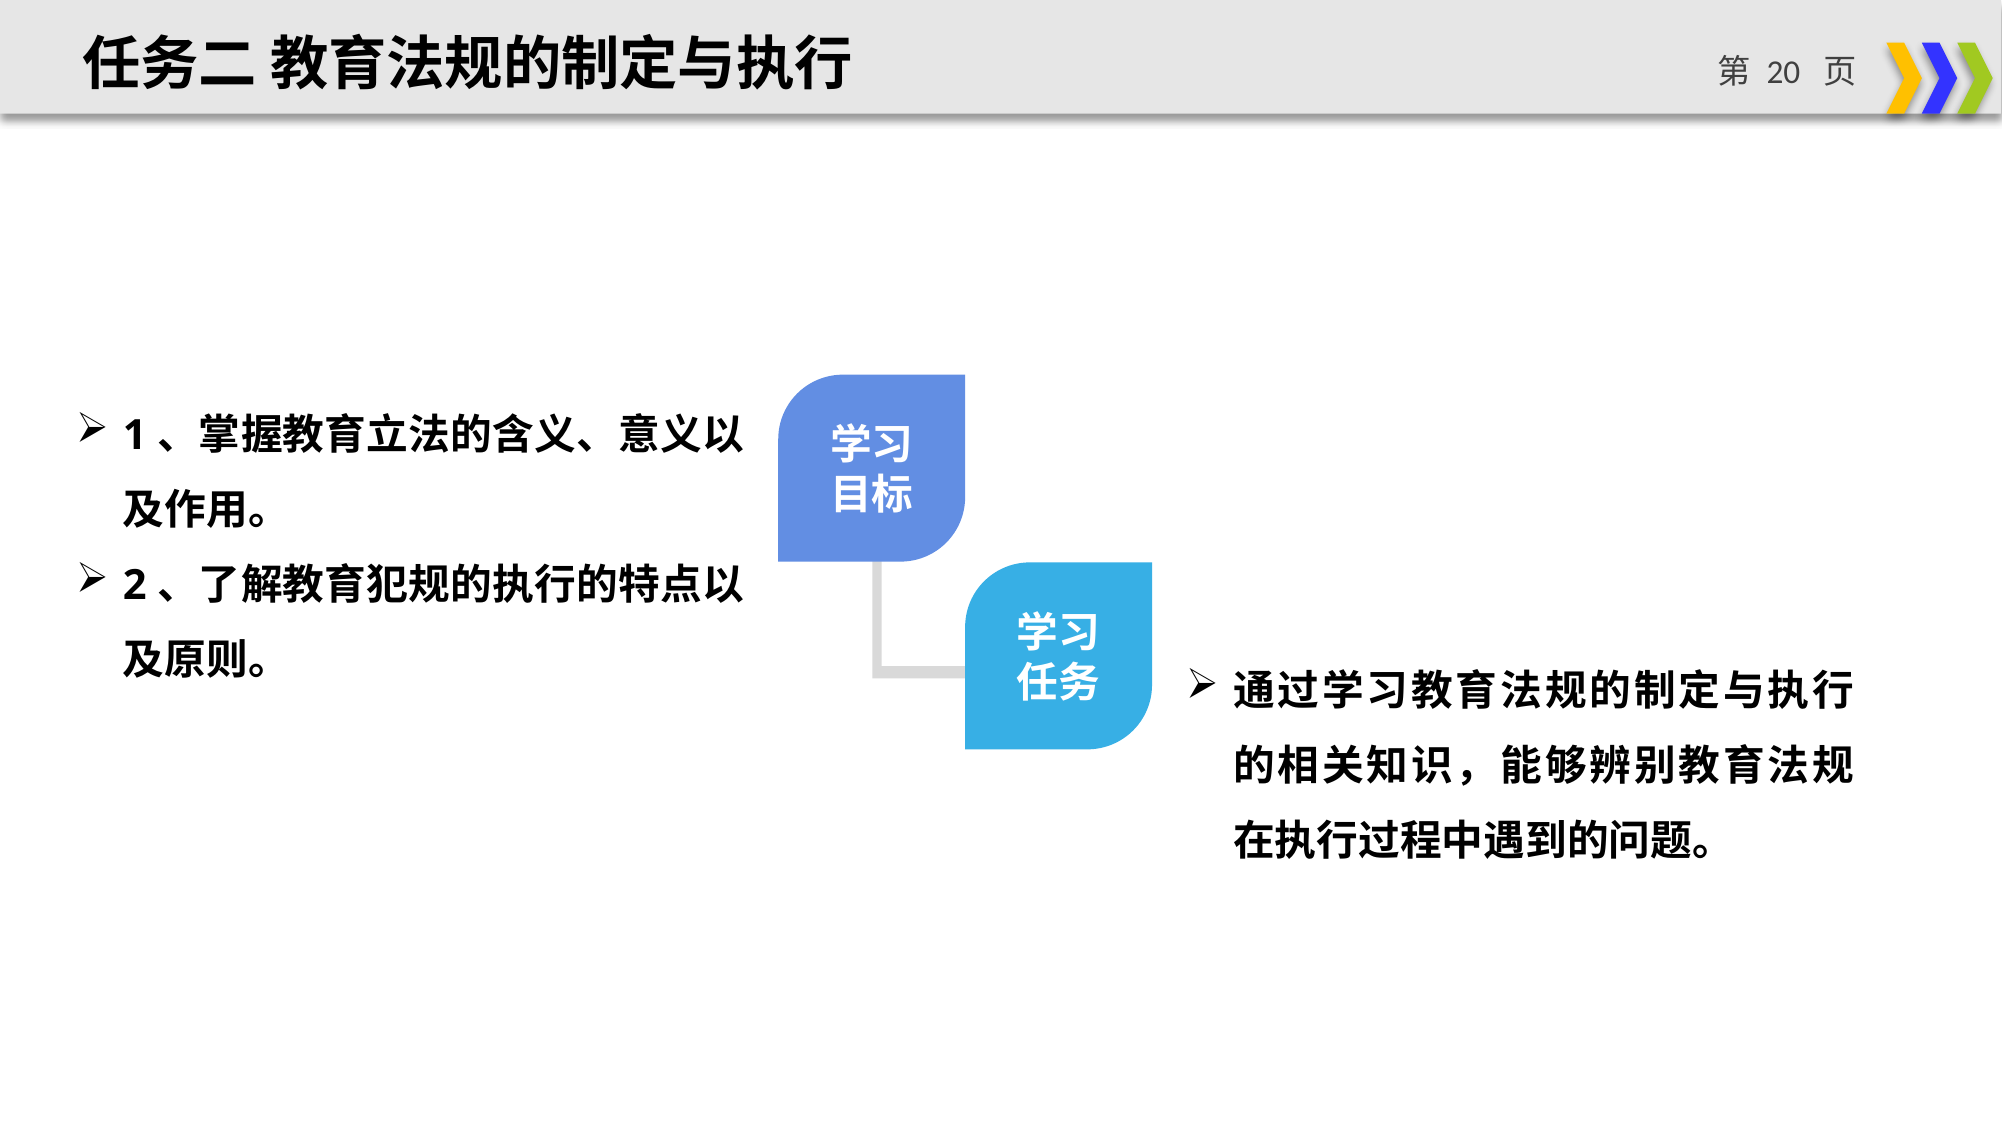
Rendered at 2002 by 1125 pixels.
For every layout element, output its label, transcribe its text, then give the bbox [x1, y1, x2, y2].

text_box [60, 351, 1870, 1027]
text_box 任务二 教育法规的制定与执行 [67, 19, 1008, 104]
